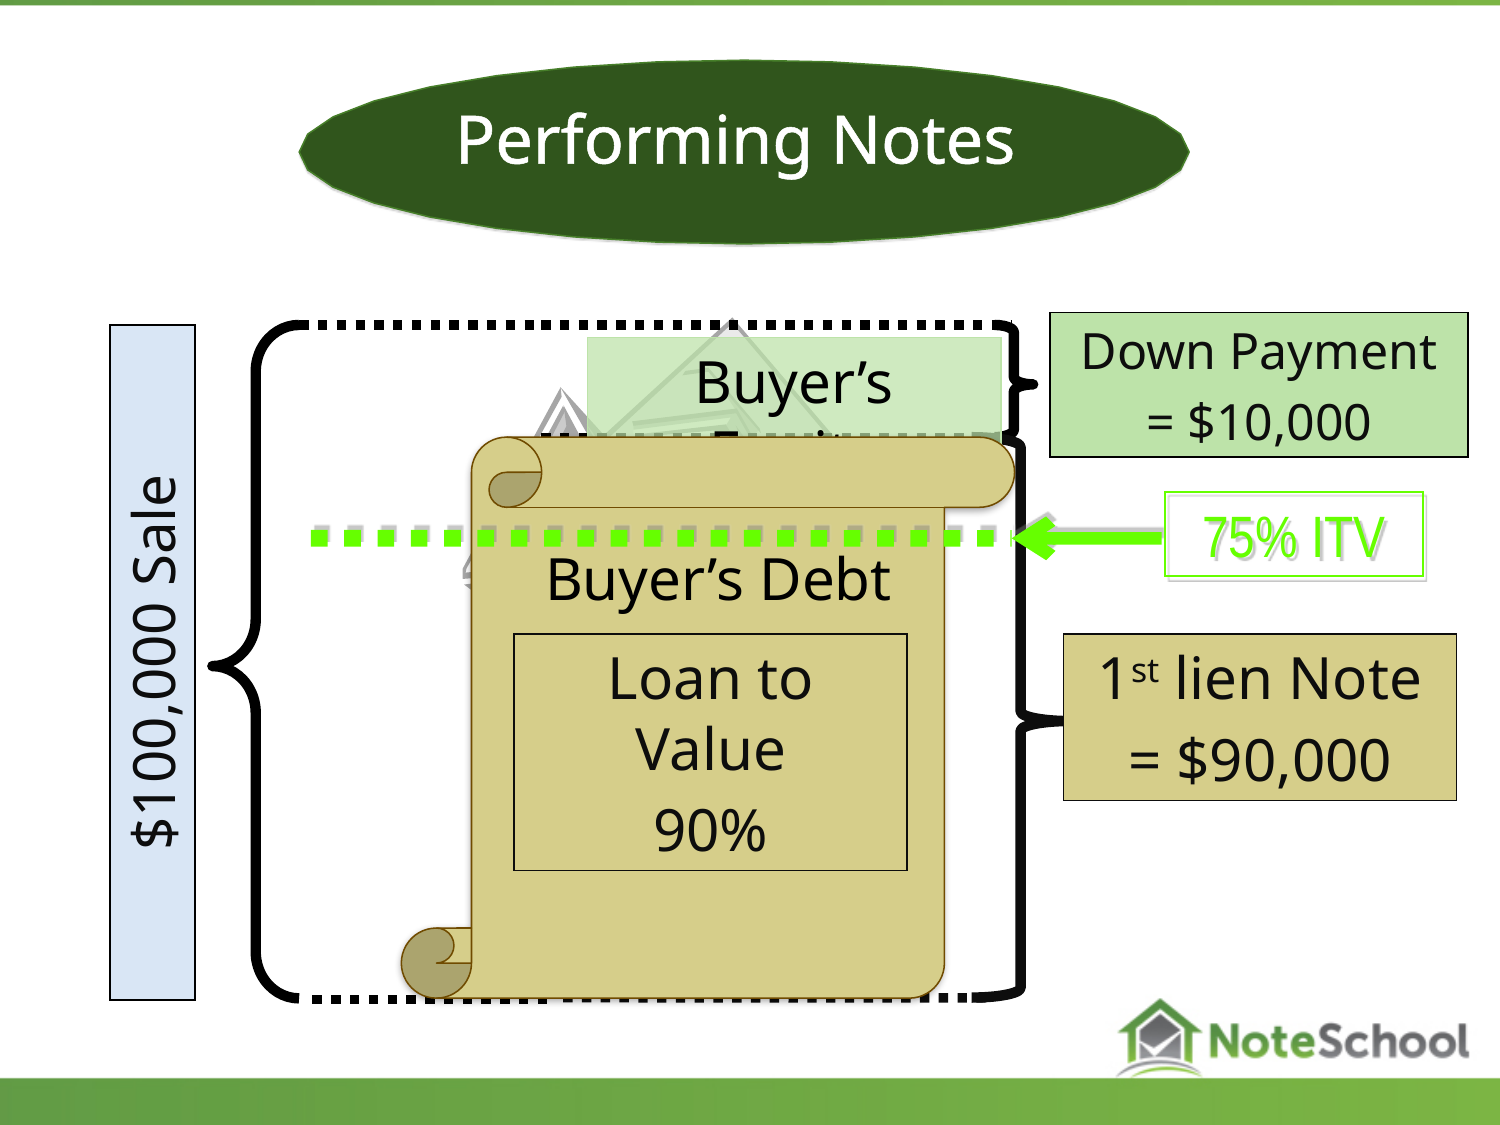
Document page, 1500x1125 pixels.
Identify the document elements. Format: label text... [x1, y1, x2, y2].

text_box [562, 436, 1457, 999]
picture [0, 0, 1500, 1125]
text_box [540, 312, 1469, 462]
text_box Performing Notes [299, 60, 1190, 244]
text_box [109, 324, 554, 1001]
